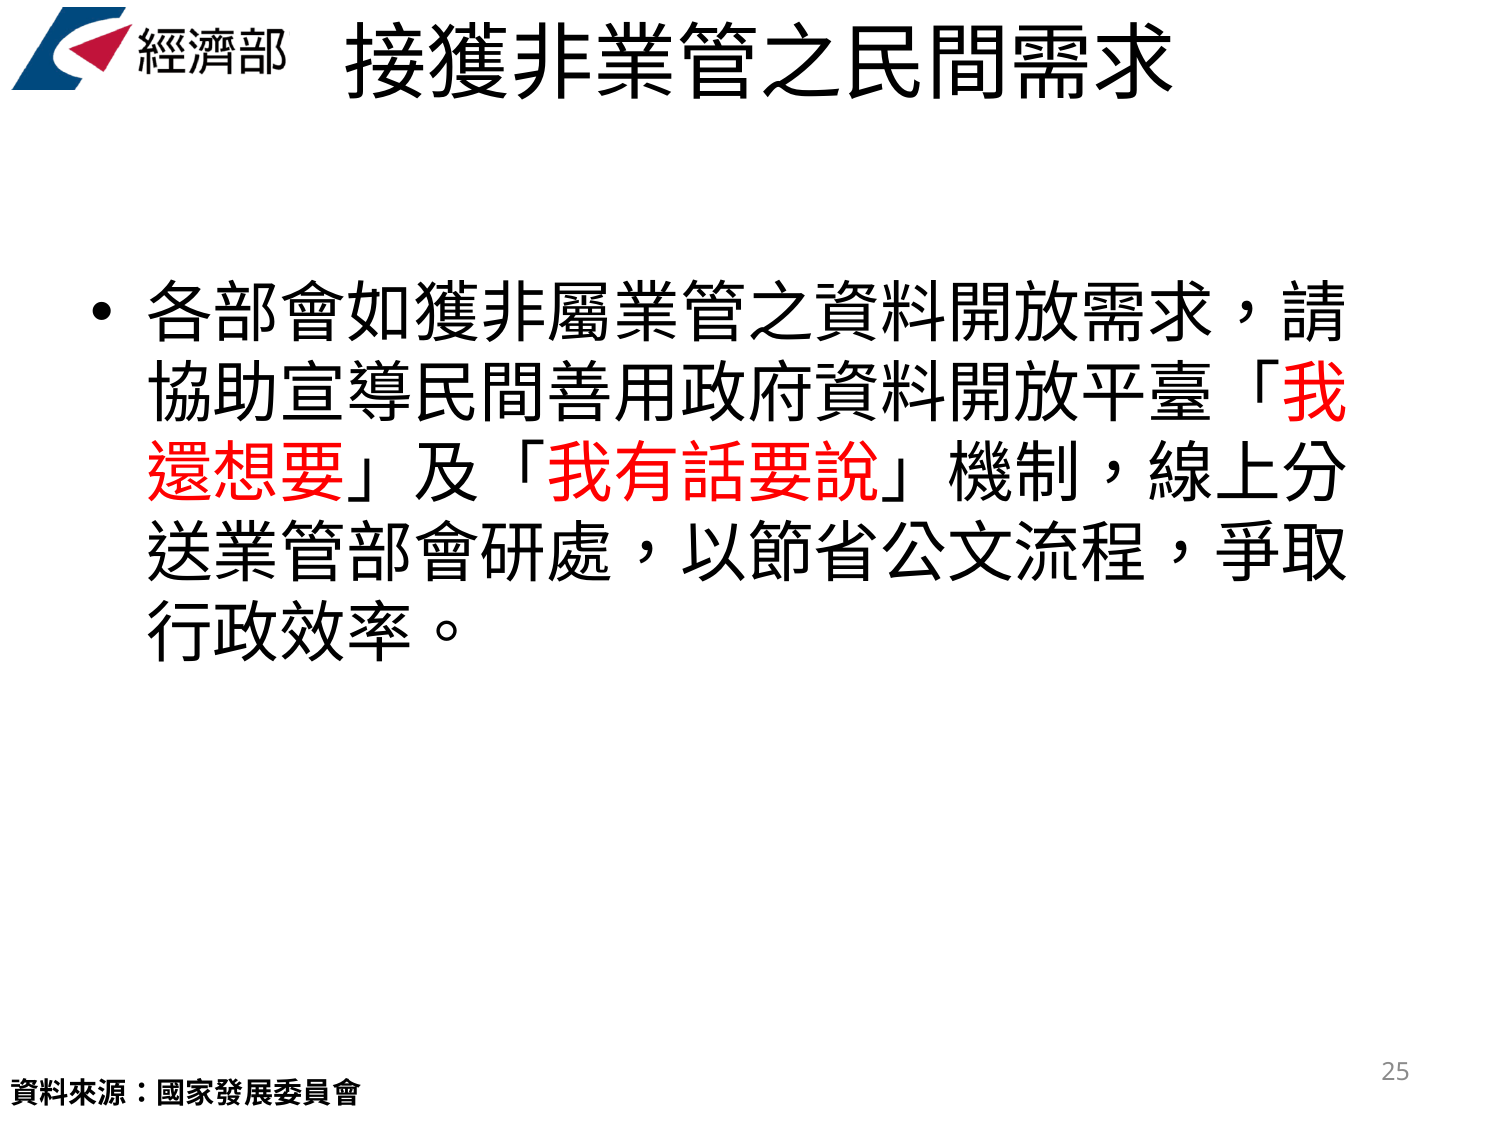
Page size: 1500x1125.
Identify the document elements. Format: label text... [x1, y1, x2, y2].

text_box 資料來源：國家發展委員會 [0, 1067, 377, 1117]
list 各部會如獲非屬業管之資料開放需求，請協助宣導民間善用政府資料開放平臺「我還想要」及「我有話要說」機制，線上分送業管部會研處，以節省公文流程，爭取行政效率。 [74, 262, 1426, 1006]
title 接獲非業管之民間需求 [84, 7, 1436, 112]
slide_number 25 [1074, 1042, 1425, 1103]
picture [11, 7, 84, 90]
